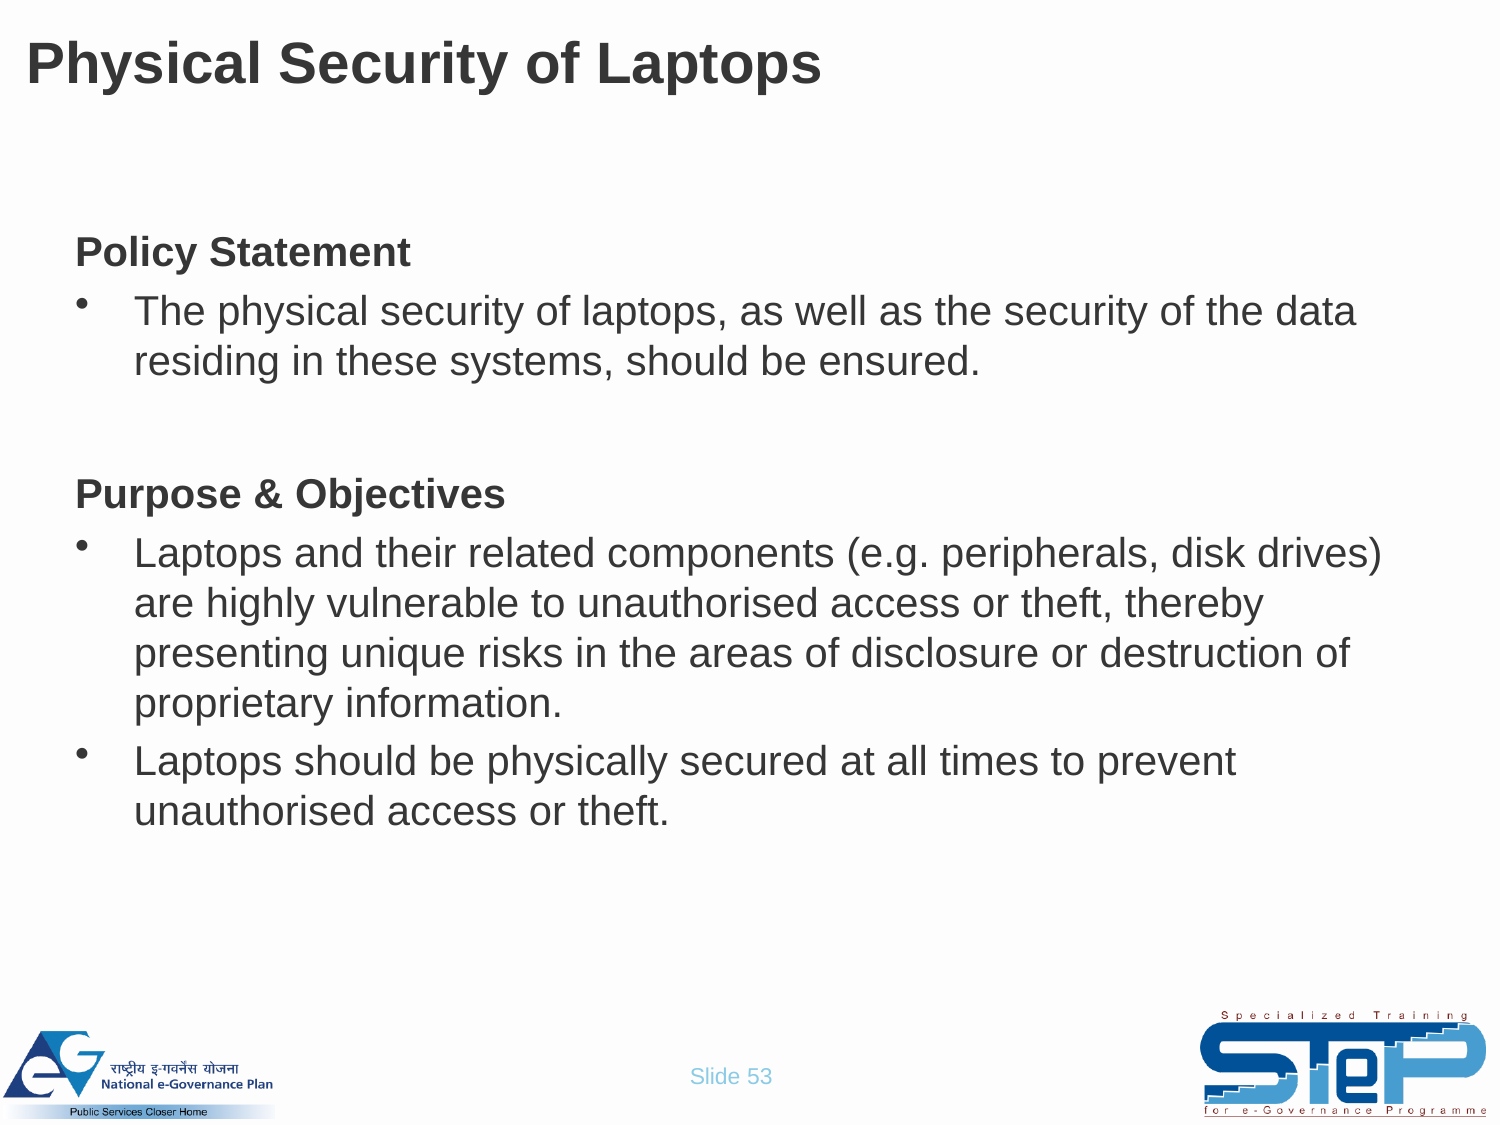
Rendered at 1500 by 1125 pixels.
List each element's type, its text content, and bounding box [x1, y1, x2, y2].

list Policy Statement The physical security of laptops, as well as the security of the data residing in these systems, should be ensured. Purpose & Objectives Laptops and their related components (e.g. peripherals, disk drives) are highly vulnerable to unauthorised access or theft, thereby presenting unique risks in the areas of disclosure or destruction of proprietary information. Laptops should be physically secured at all times to prevent unauthorised access or theft. [74, 224, 1426, 968]
picture [2, 1031, 275, 1119]
picture [1200, 1011, 1486, 1117]
title Physical Security of Laptops [26, 24, 1472, 150]
